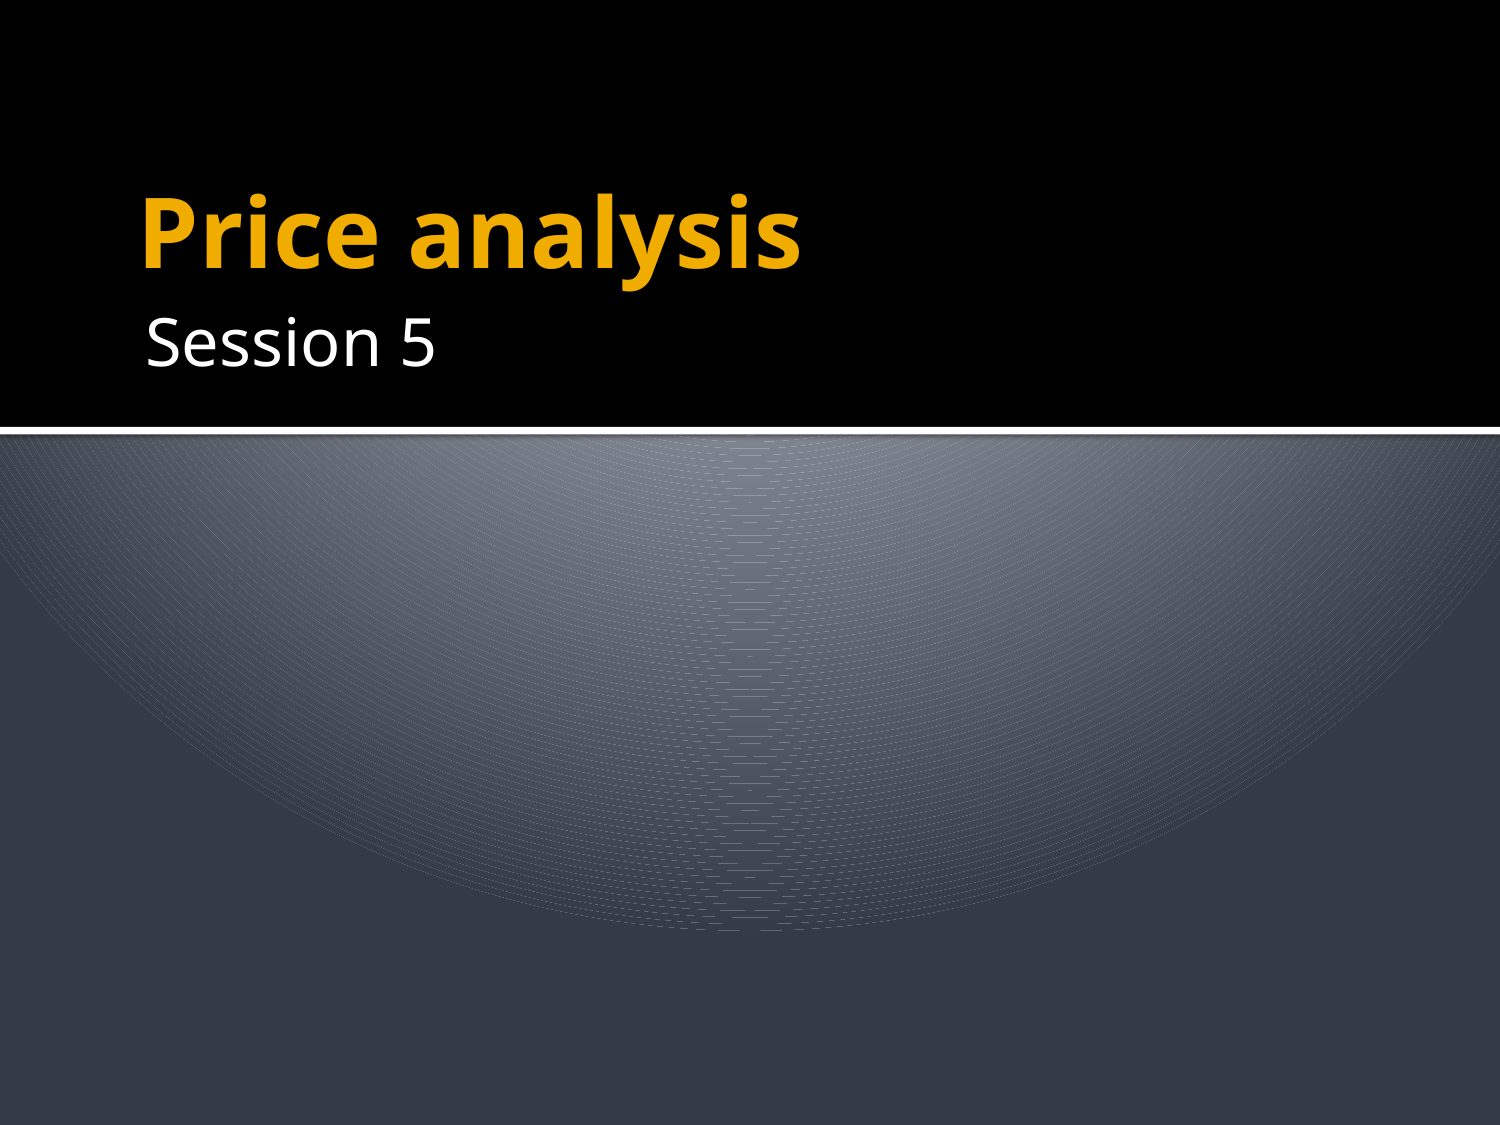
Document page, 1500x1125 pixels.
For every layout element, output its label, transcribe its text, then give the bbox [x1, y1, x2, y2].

list Session 5 [121, 299, 1438, 413]
title Price analysis [123, 19, 1438, 288]
